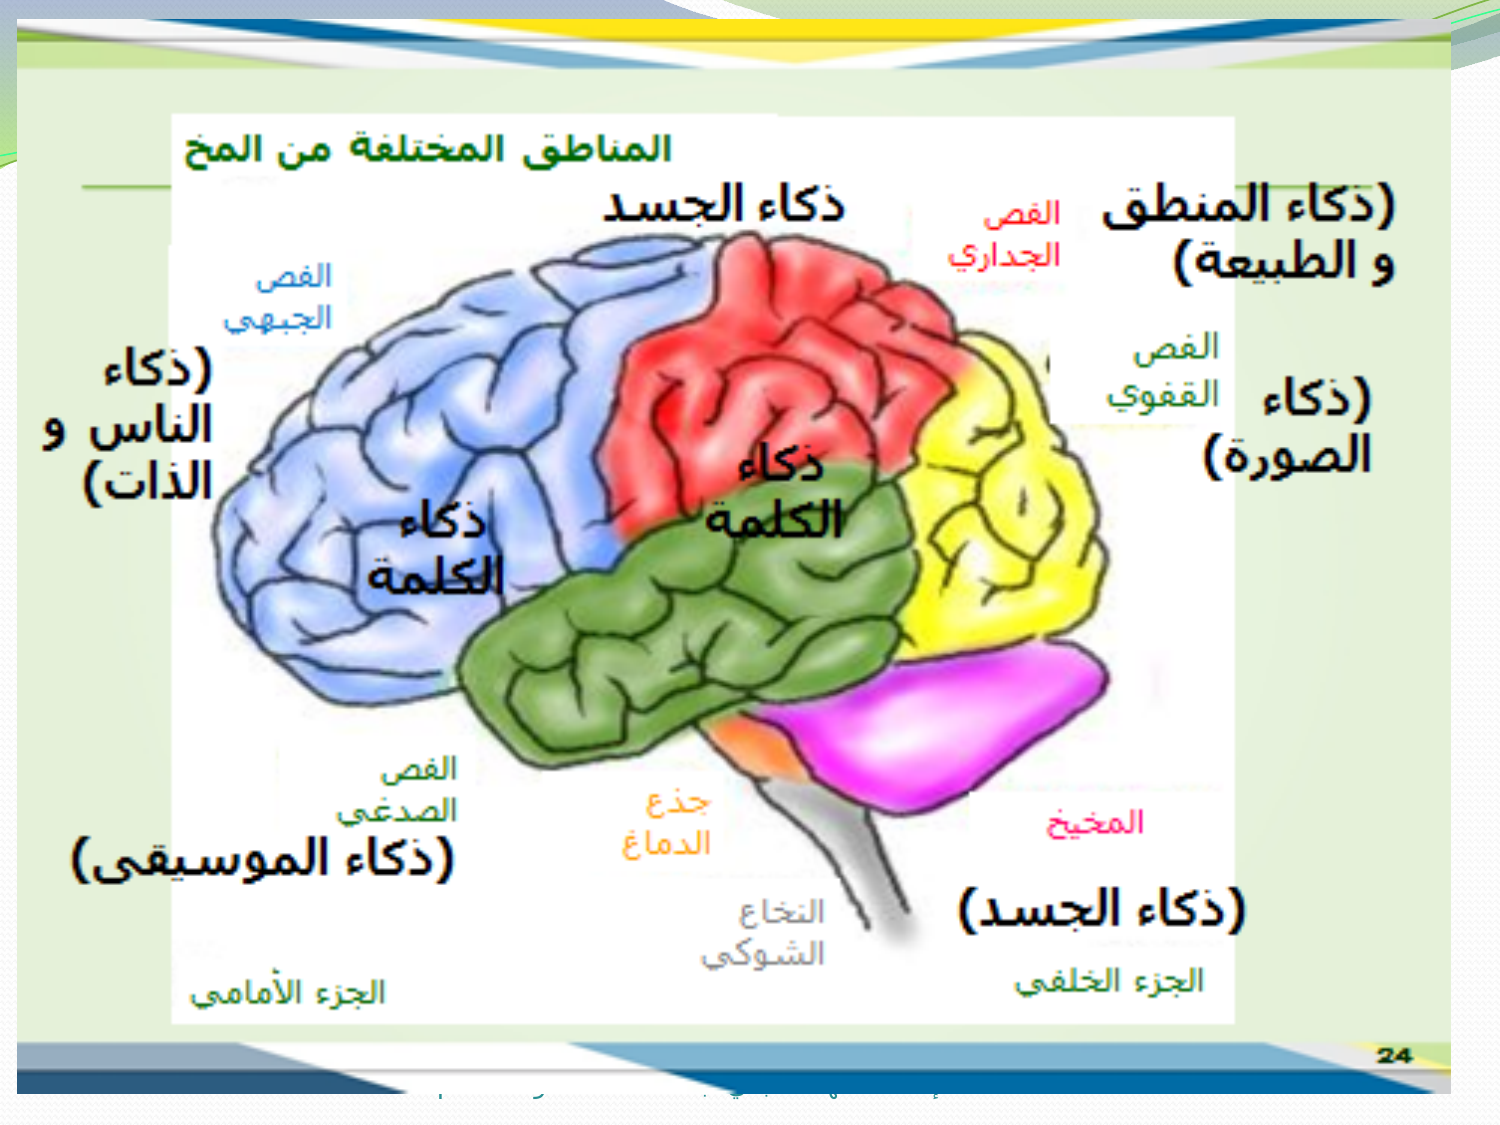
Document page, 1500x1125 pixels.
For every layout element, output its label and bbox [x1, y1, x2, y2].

list [17, 18, 1452, 1095]
